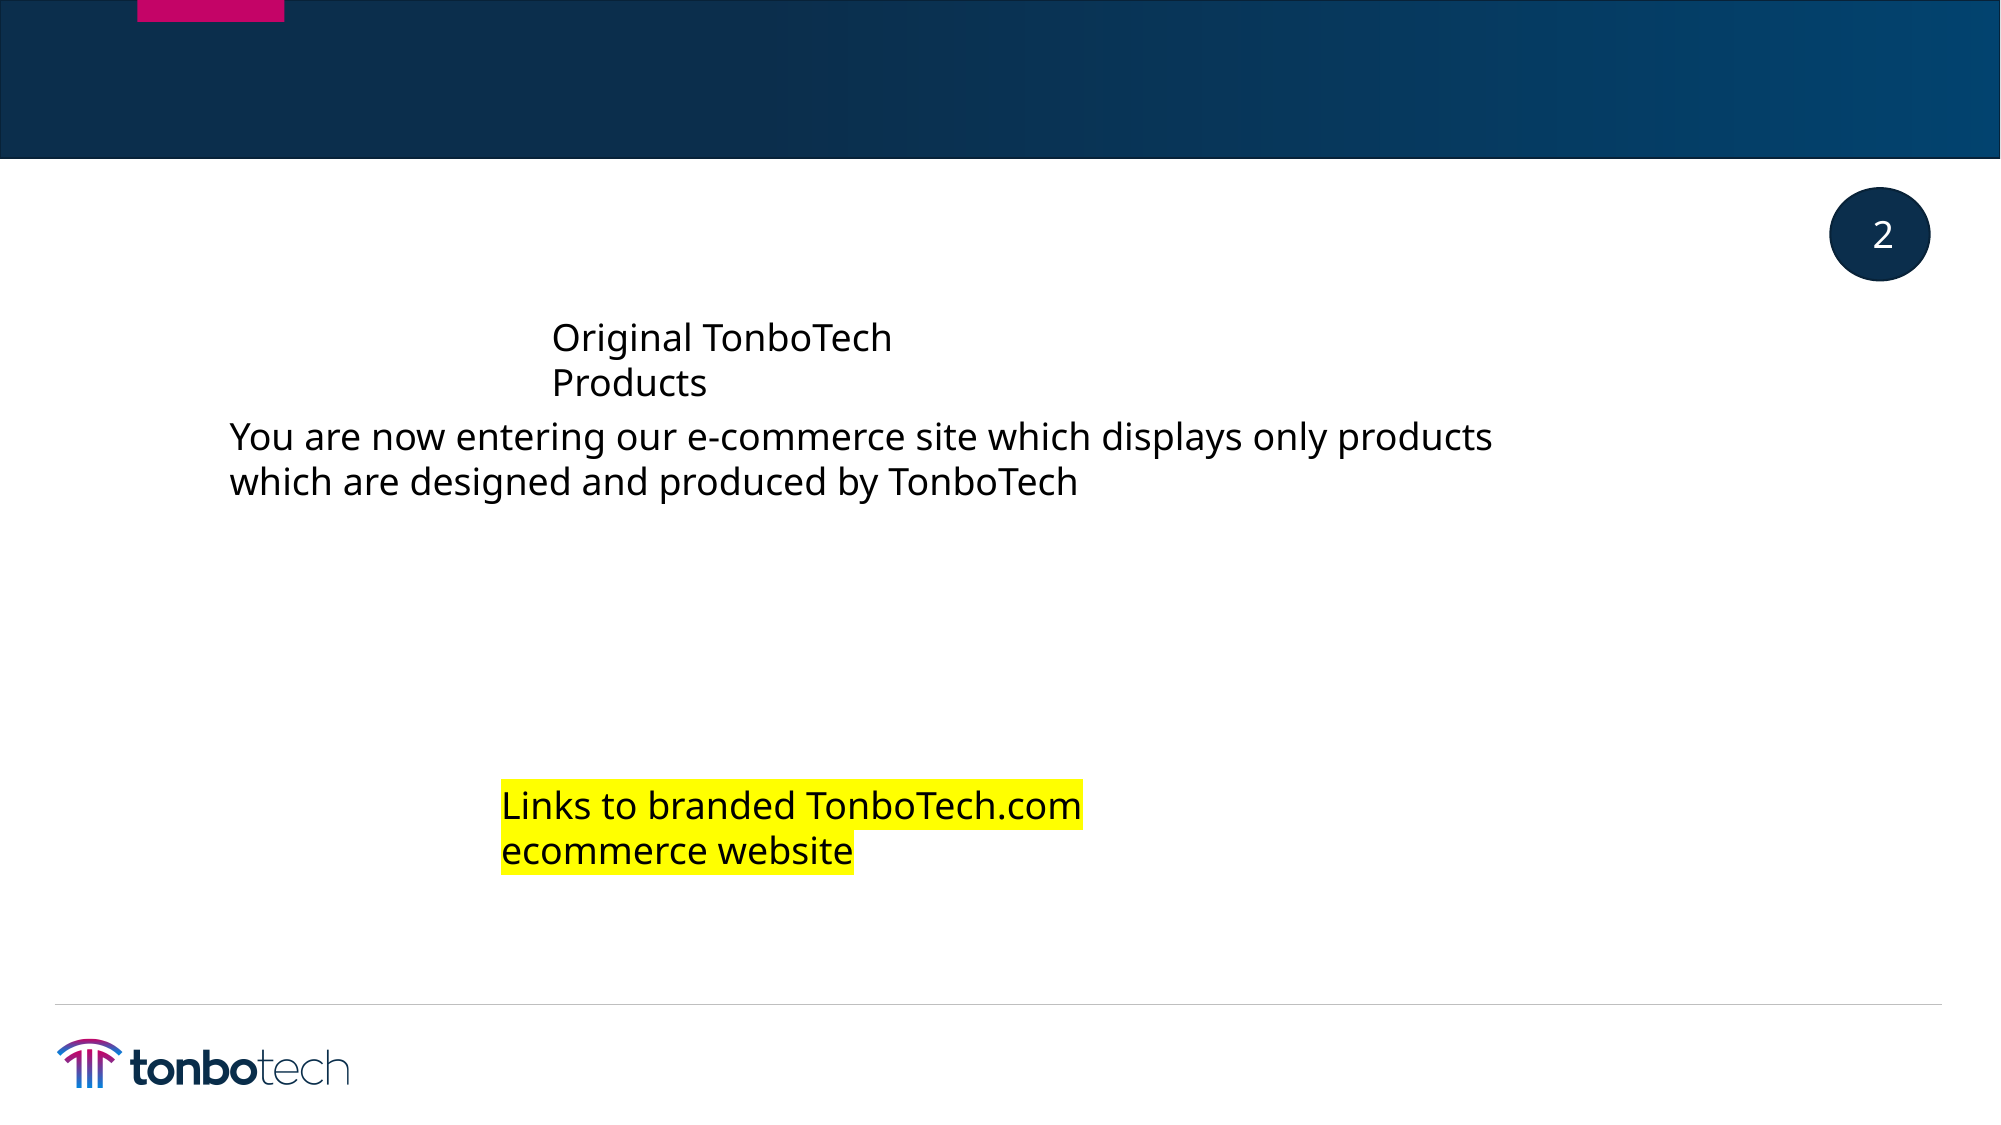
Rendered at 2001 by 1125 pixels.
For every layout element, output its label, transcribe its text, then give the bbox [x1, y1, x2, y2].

text_box [1829, 187, 1931, 282]
text_box Original TonboTech Products [536, 306, 1022, 405]
text_box 2 [1857, 204, 1903, 264]
text_box Links to branded TonboTech.com ecommerce website [486, 774, 1161, 880]
text_box You are now entering our e-commerce site which displays only products which are designed and produced by TonboTech [214, 405, 1562, 510]
picture [54, 1034, 352, 1094]
